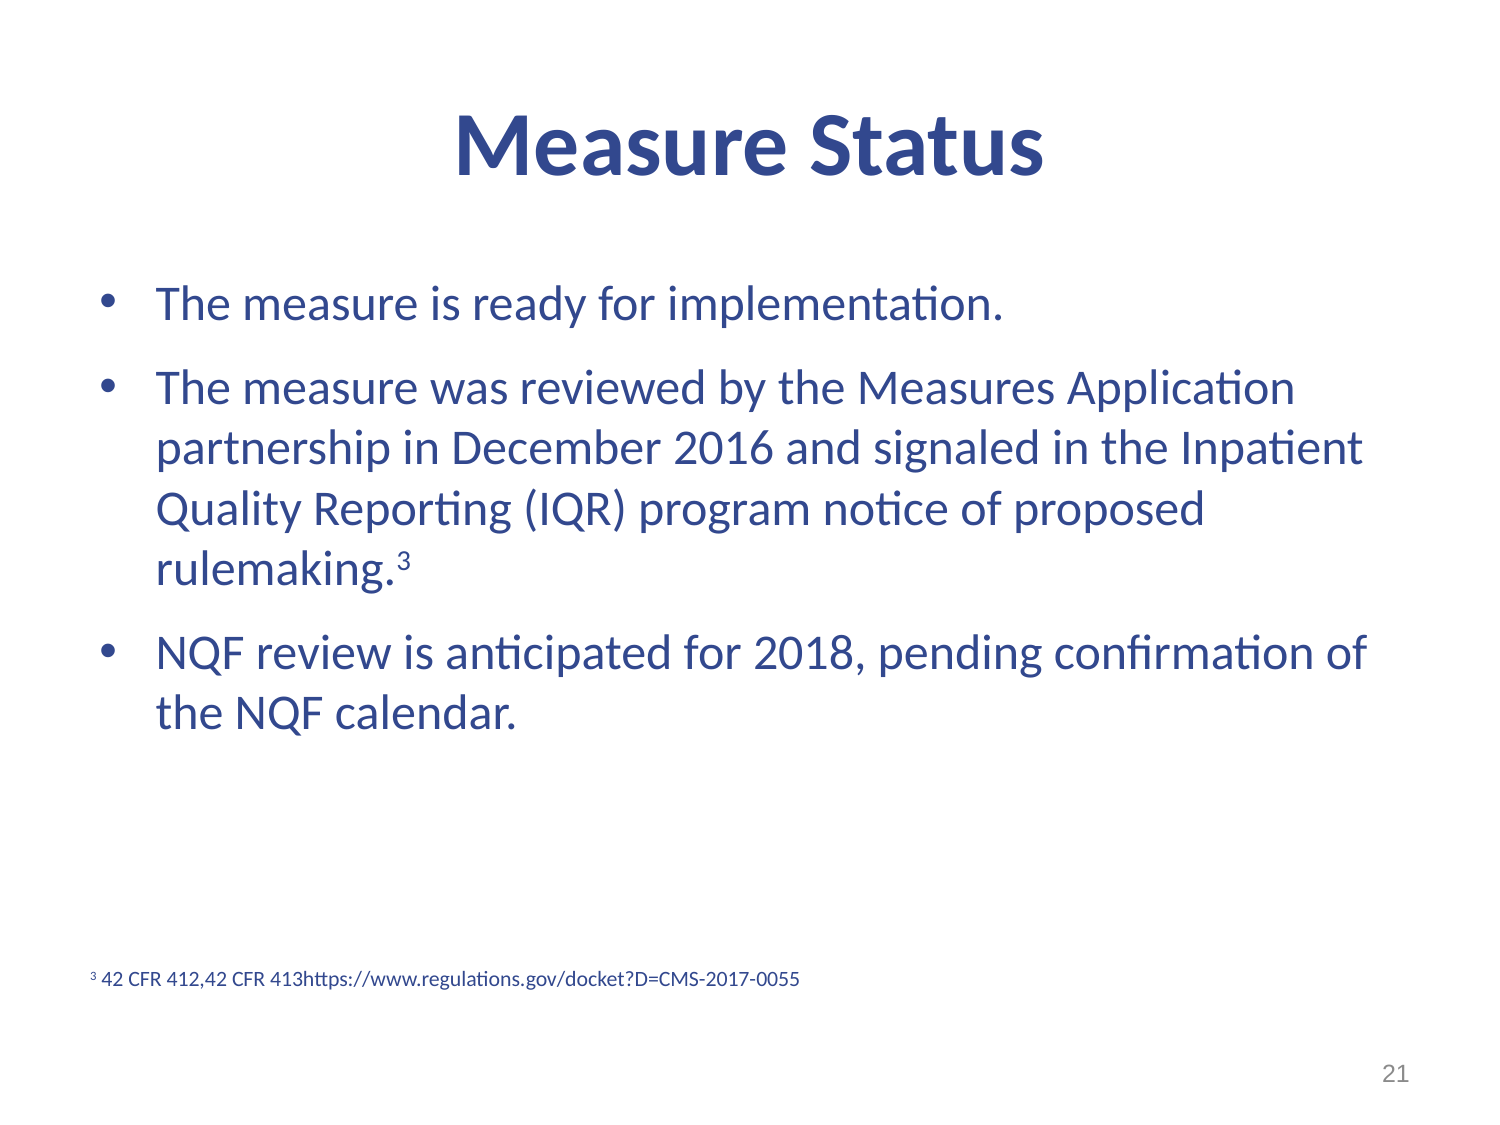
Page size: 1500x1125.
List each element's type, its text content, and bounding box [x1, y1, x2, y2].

list The measure is ready for implementation. The measure was reviewed by the Measures Application partnership in December 2016 and signaled in the Inpatient Quality Reporting (IQR) program notice of proposed rulemaking.3 NQF review is anticipated for 2018, pending confirmation of the NQF calendar. 3 42 CFR 412,42 CFR 413https://www.regulations.gov/docket?D=CMS-2017-0055 [75, 262, 1425, 1005]
title Measure Status [75, 45, 1425, 233]
slide_number 21 [1074, 1042, 1425, 1103]
